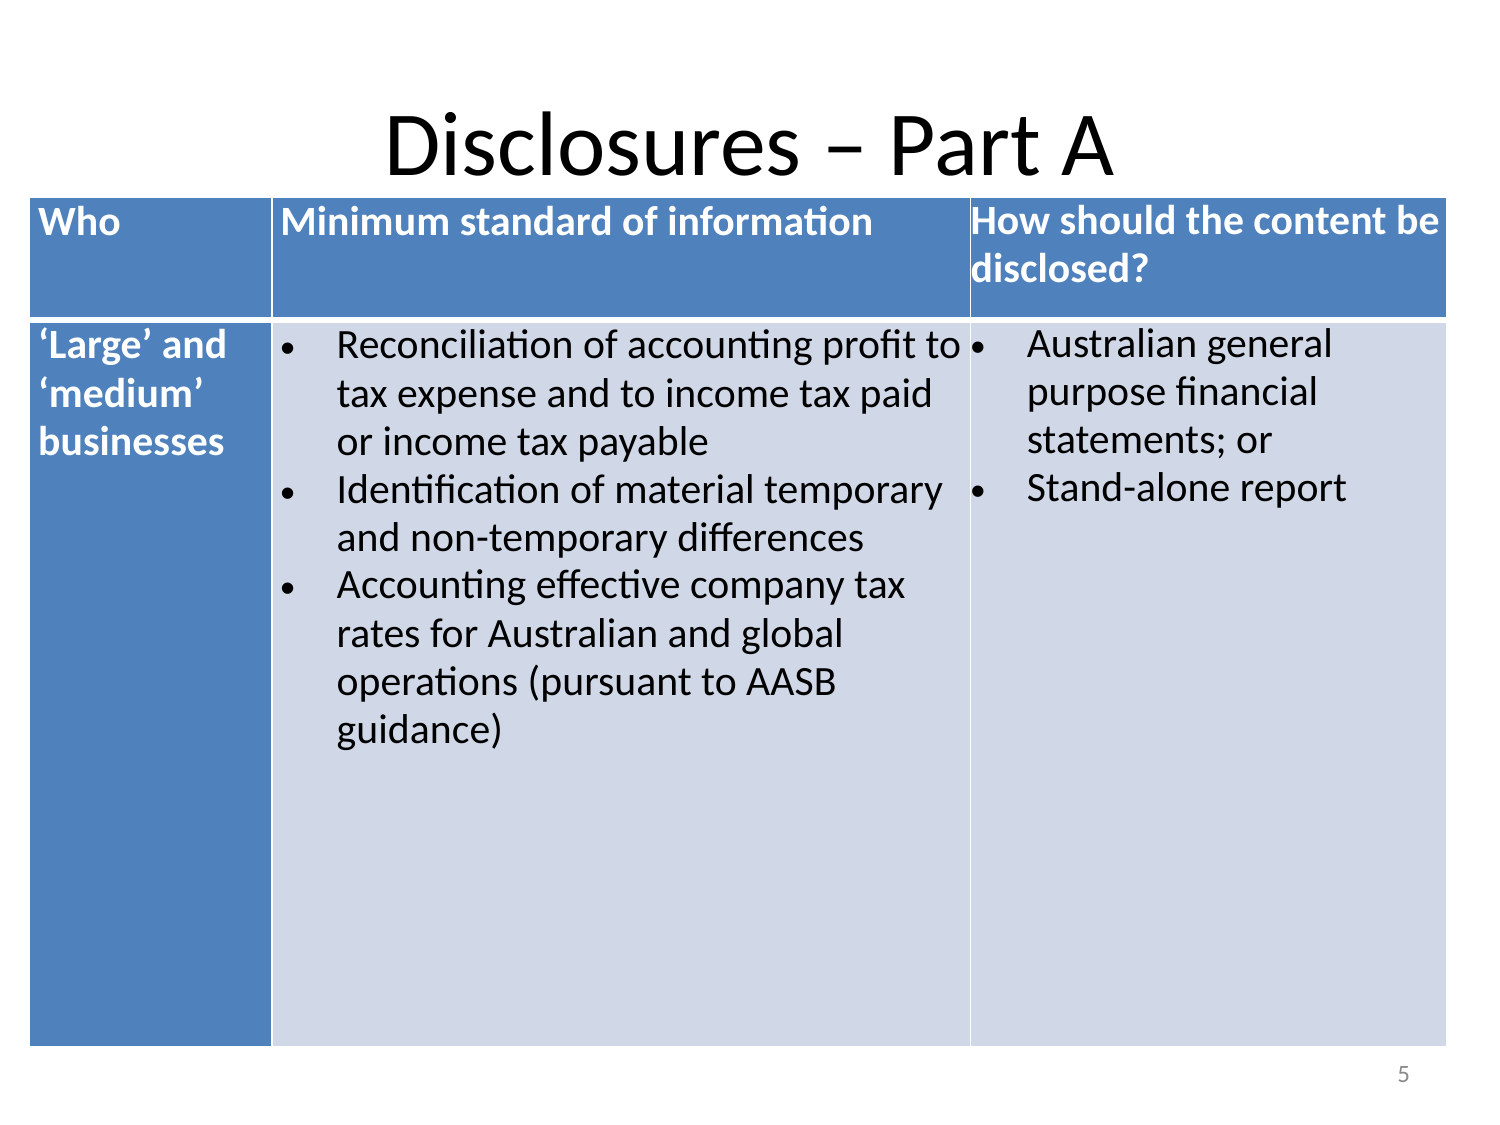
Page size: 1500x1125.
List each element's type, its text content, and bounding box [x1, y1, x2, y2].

title Disclosures – Part A [75, 45, 1425, 196]
table_cell Australian general purpose financial statements; or Stand-alone report [971, 323, 1446, 1046]
table_cell ‘Large’ and ‘medium’ businesses [30, 323, 271, 1046]
slide_number 5 [1074, 1042, 1425, 1103]
table_header Who [30, 198, 271, 317]
table_header Minimum standard of information [273, 198, 970, 317]
table_cell Reconciliation of accounting profit to tax expense and to income tax paid or income tax payable Identification of material temporary and non-temporary differences Accounting effective company tax rates for Australian and global operations (pursuant to AASB guidance) [273, 323, 970, 1046]
table_header How should the content be disclosed? [971, 198, 1446, 317]
